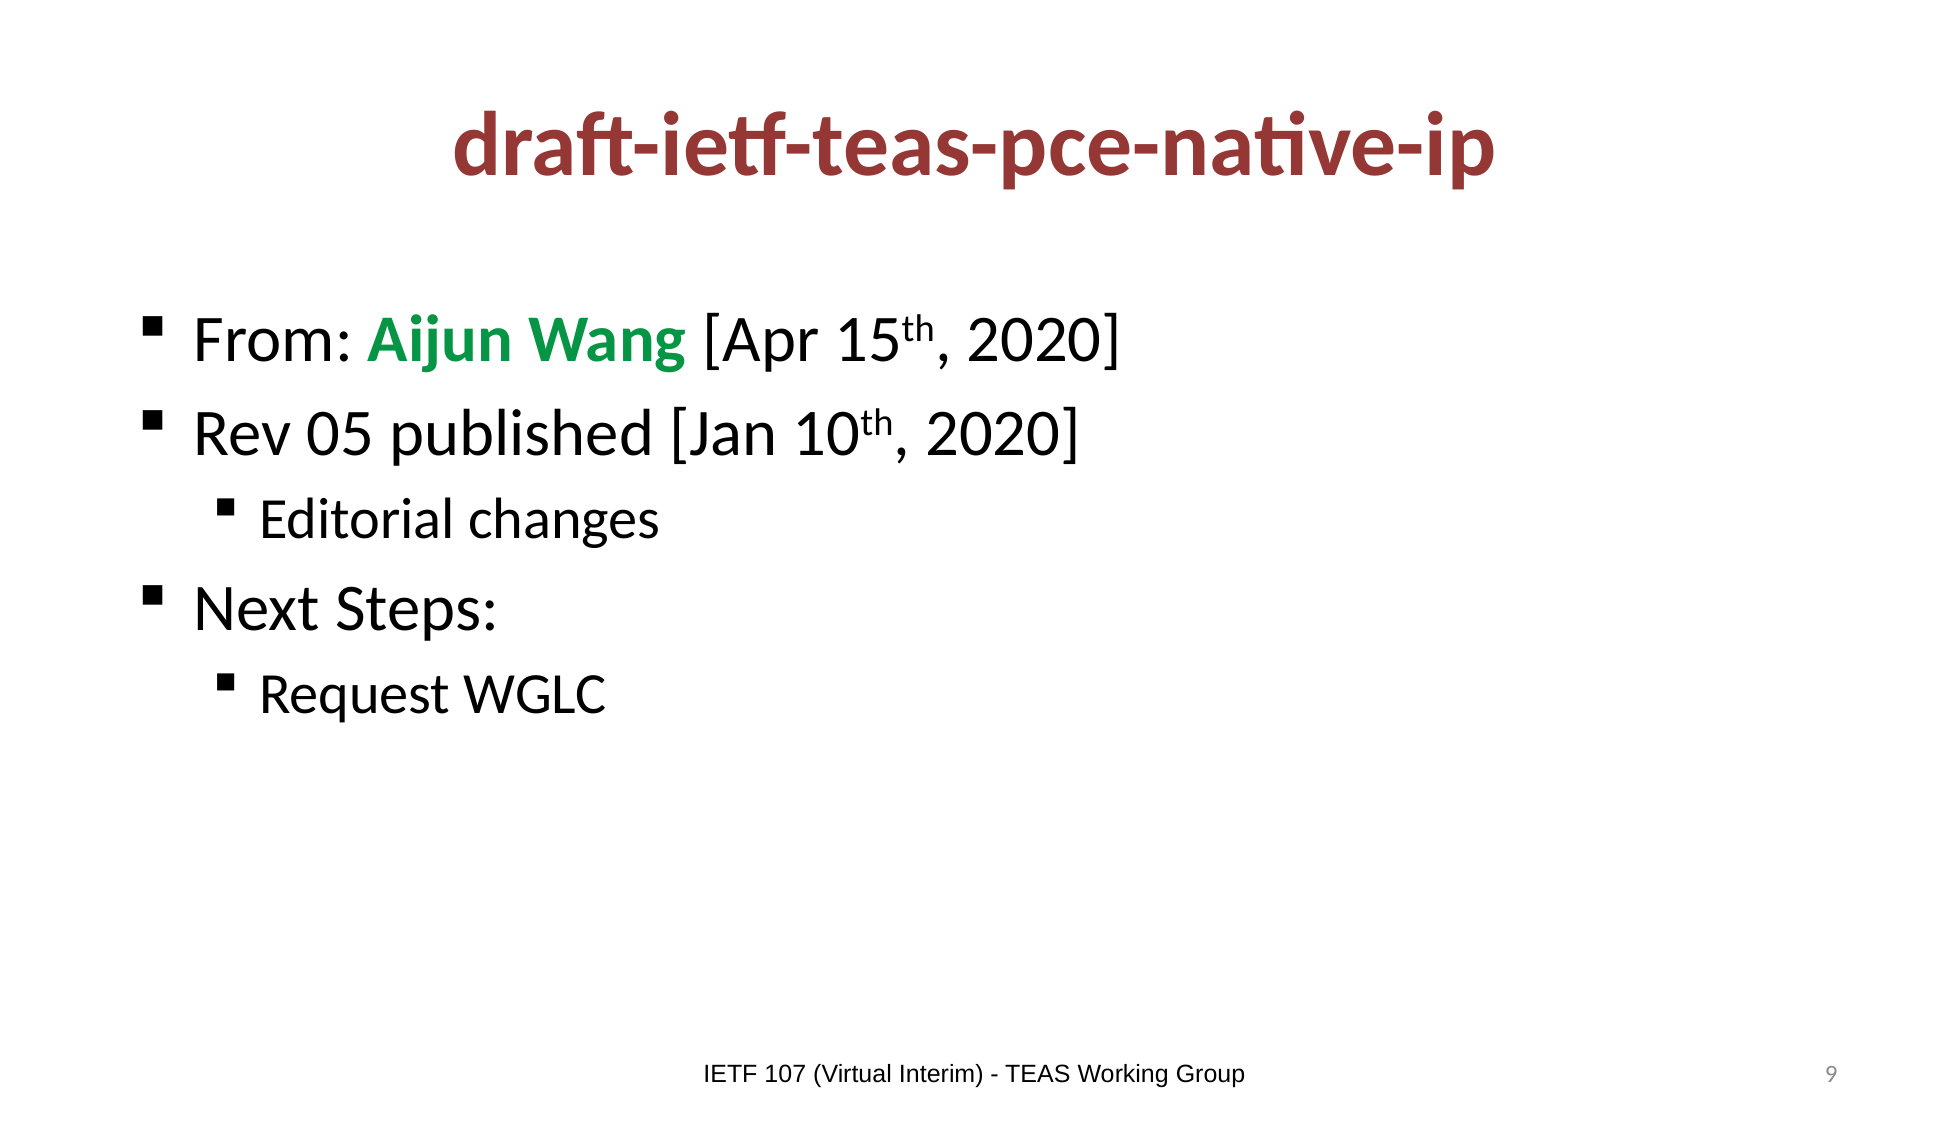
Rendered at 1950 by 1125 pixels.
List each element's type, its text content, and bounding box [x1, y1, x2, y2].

footer IETF 107 (Virtual Interim) - TEAS Working Group [666, 1042, 1284, 1103]
text_box From: Aijun Wang [Apr 15th, 2020] Rev 05 published [Jan 10th, 2020] Editorial changes Next Steps: Request WGLC [122, 287, 1878, 1030]
slide_number 9 [1397, 1042, 1853, 1103]
title draft-ietf-teas-pce-native-ip [97, 45, 1853, 233]
